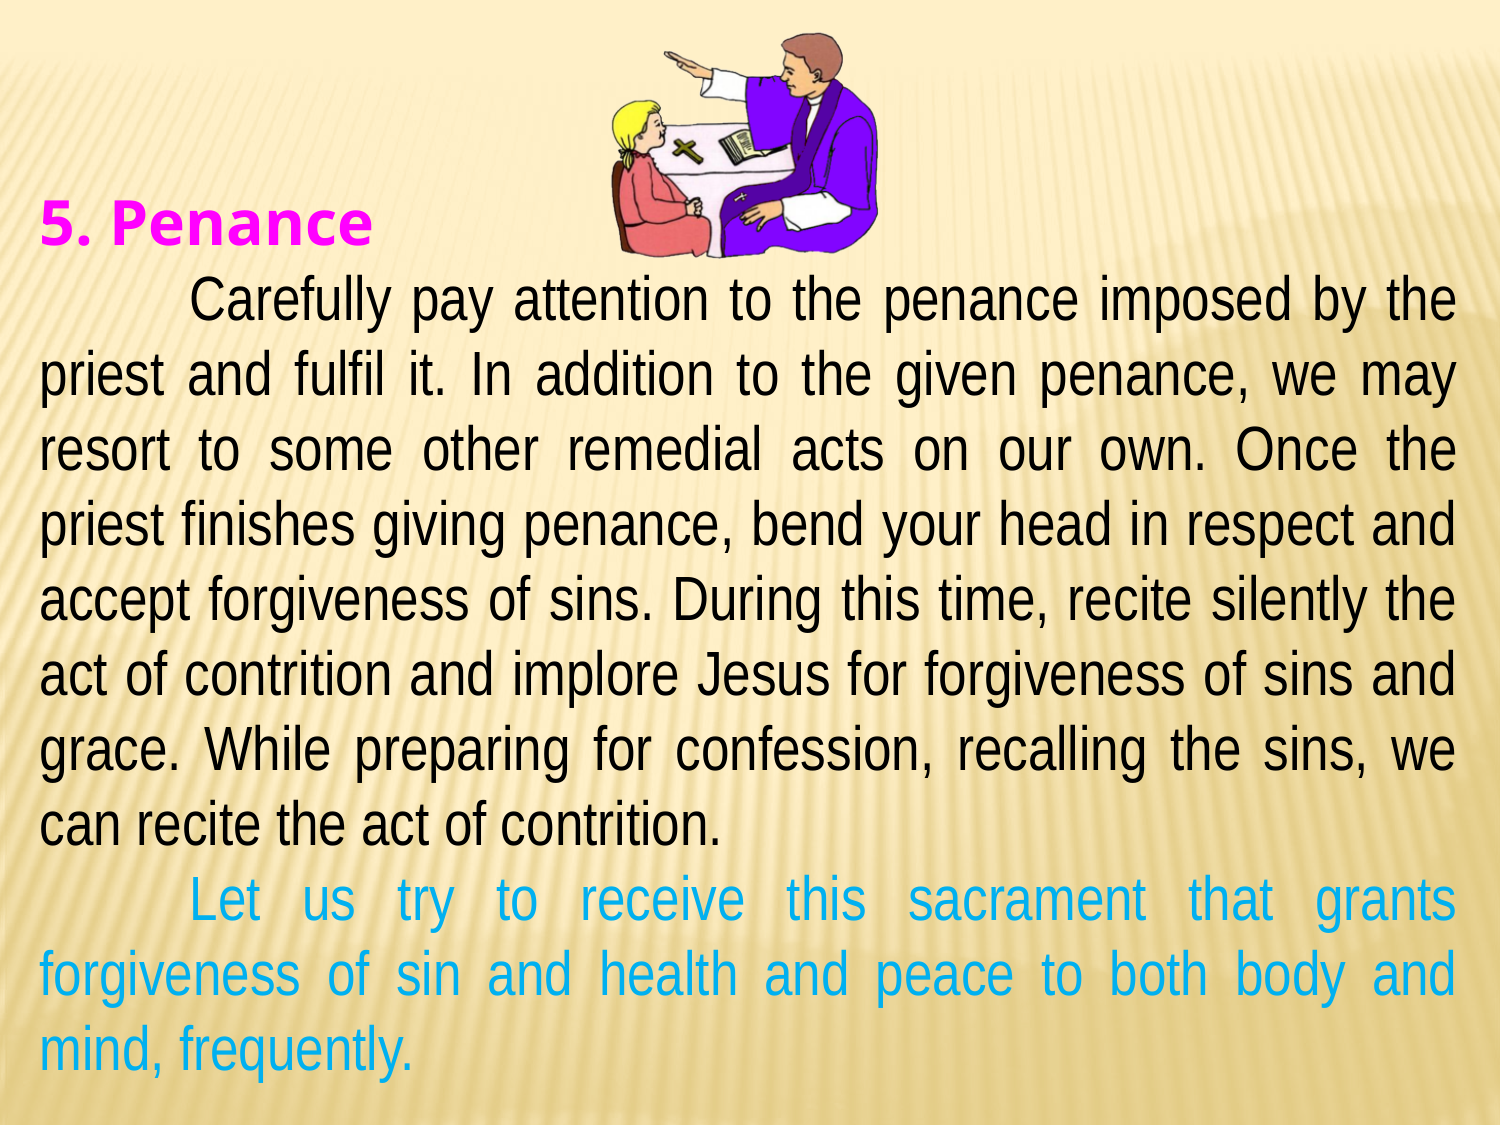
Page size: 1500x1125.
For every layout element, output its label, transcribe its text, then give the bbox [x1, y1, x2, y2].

picture [587, 7, 916, 301]
text_box 5. Penance Carefully pay attention to the penance imposed by the priest and fulfil it. In addition to the given penance, we may resort to some other remedial acts on our own. Once the priest finishes giving penance, bend your head in respect and accept forgiveness of sins. During this time, recite silently the act of contrition and implore Jesus for forgiveness of sins and grace. While preparing for confession, recalling the sins, we can recite the act of contrition. Let us try to receive this sacrament that grants forgiveness of sin and health and peace to both body and mind, frequently. [24, 175, 1475, 1090]
